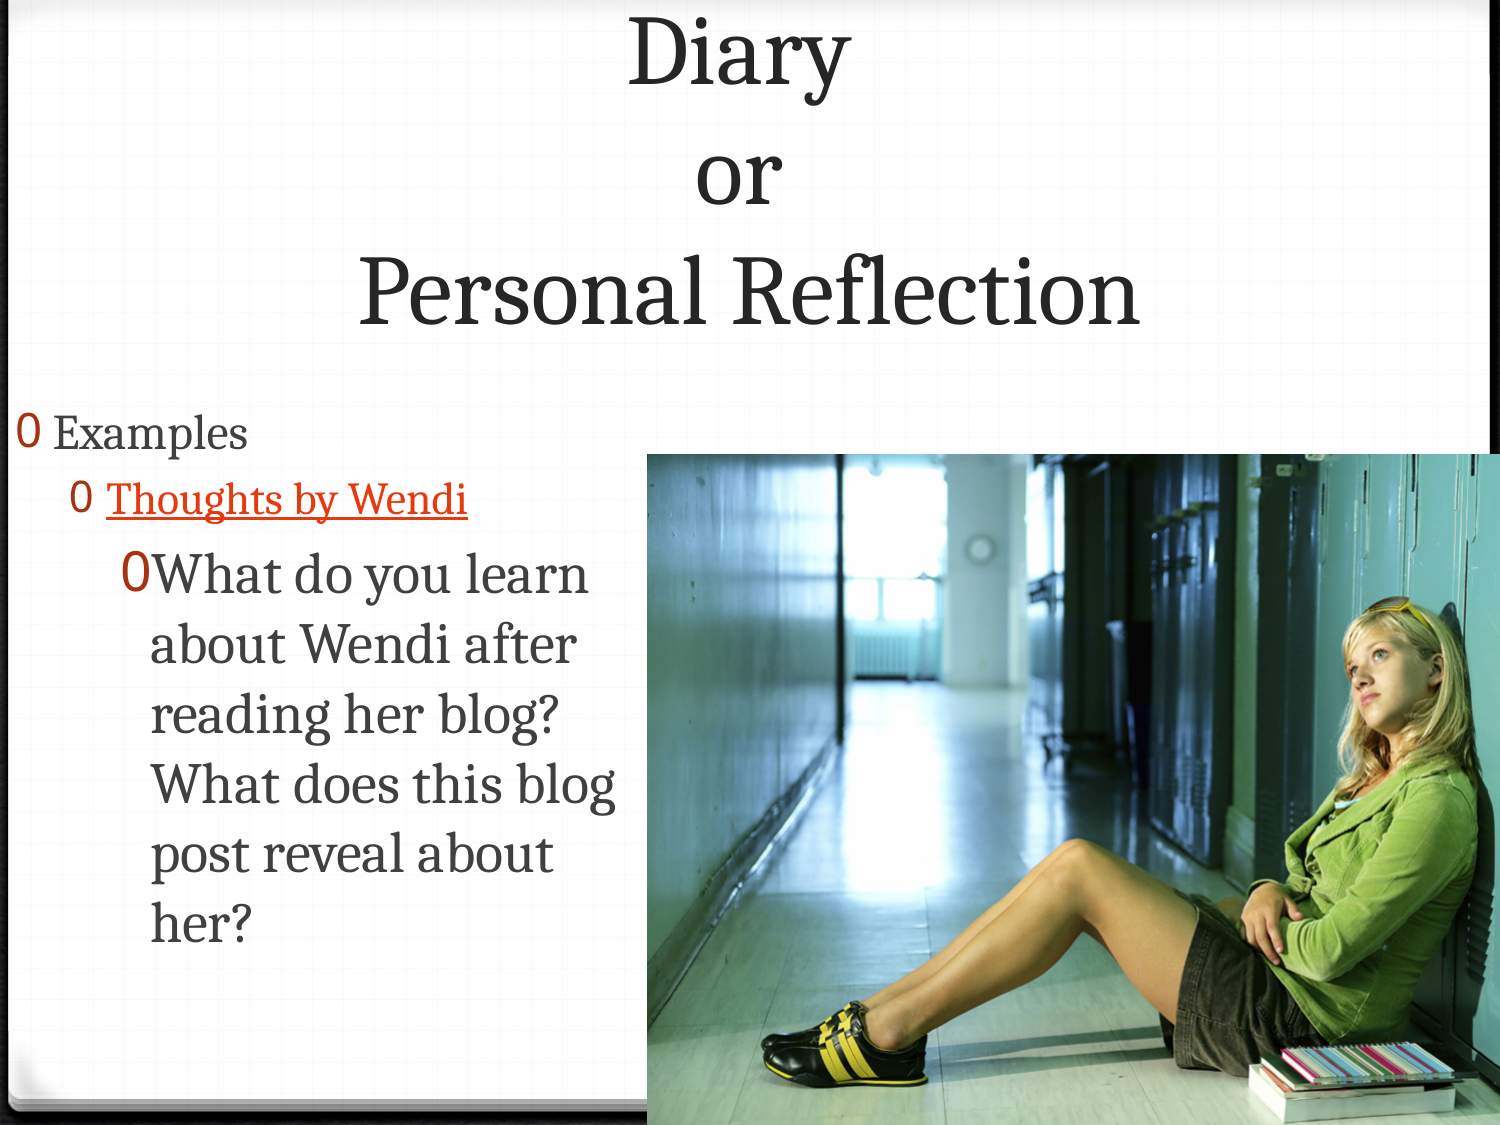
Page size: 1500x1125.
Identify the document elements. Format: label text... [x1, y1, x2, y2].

picture [0, 0, 1500, 1125]
list Examples Thoughts by Wendi What do you learn about Wendi after reading her blog? What does this blog post reveal about her? [0, 391, 648, 1041]
title Diary or Personal Reflection [90, 71, 1410, 258]
